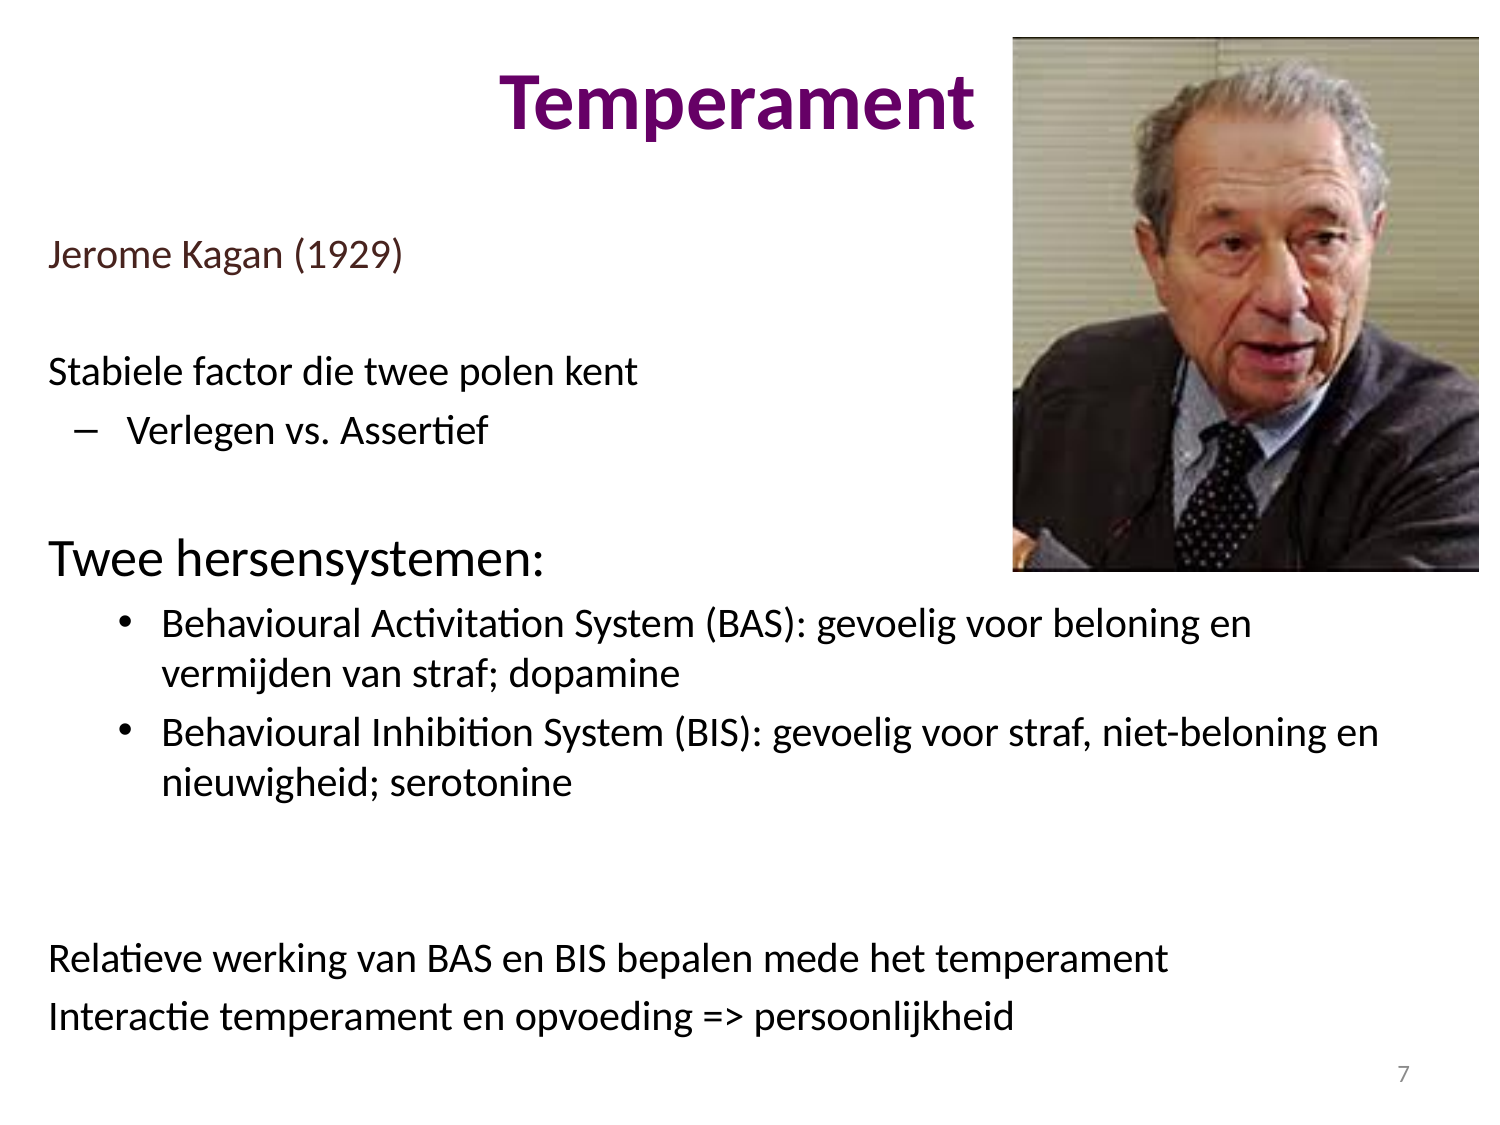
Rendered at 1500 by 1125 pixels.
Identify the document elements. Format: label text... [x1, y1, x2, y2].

picture [1012, 37, 1480, 572]
slide_number 7 [1074, 1042, 1425, 1103]
title Temperament [33, 39, 1008, 155]
list Jerome Kagan (1929) Stabiele factor die twee polen kent Verlegen vs. Assertief Twee hersensystemen: Behavioural Activitation System (BAS): gevoelig voor beloning en vermijden van straf; dopamine Behavioural Inhibition System (BIS): gevoelig voor straf, niet-beloning en nieuwigheid; serotonine Relatieve werking van BAS en BIS bepalen mede het temperament Interactie temperament en opvoeding => persoonlijkheid [33, 219, 1444, 1055]
